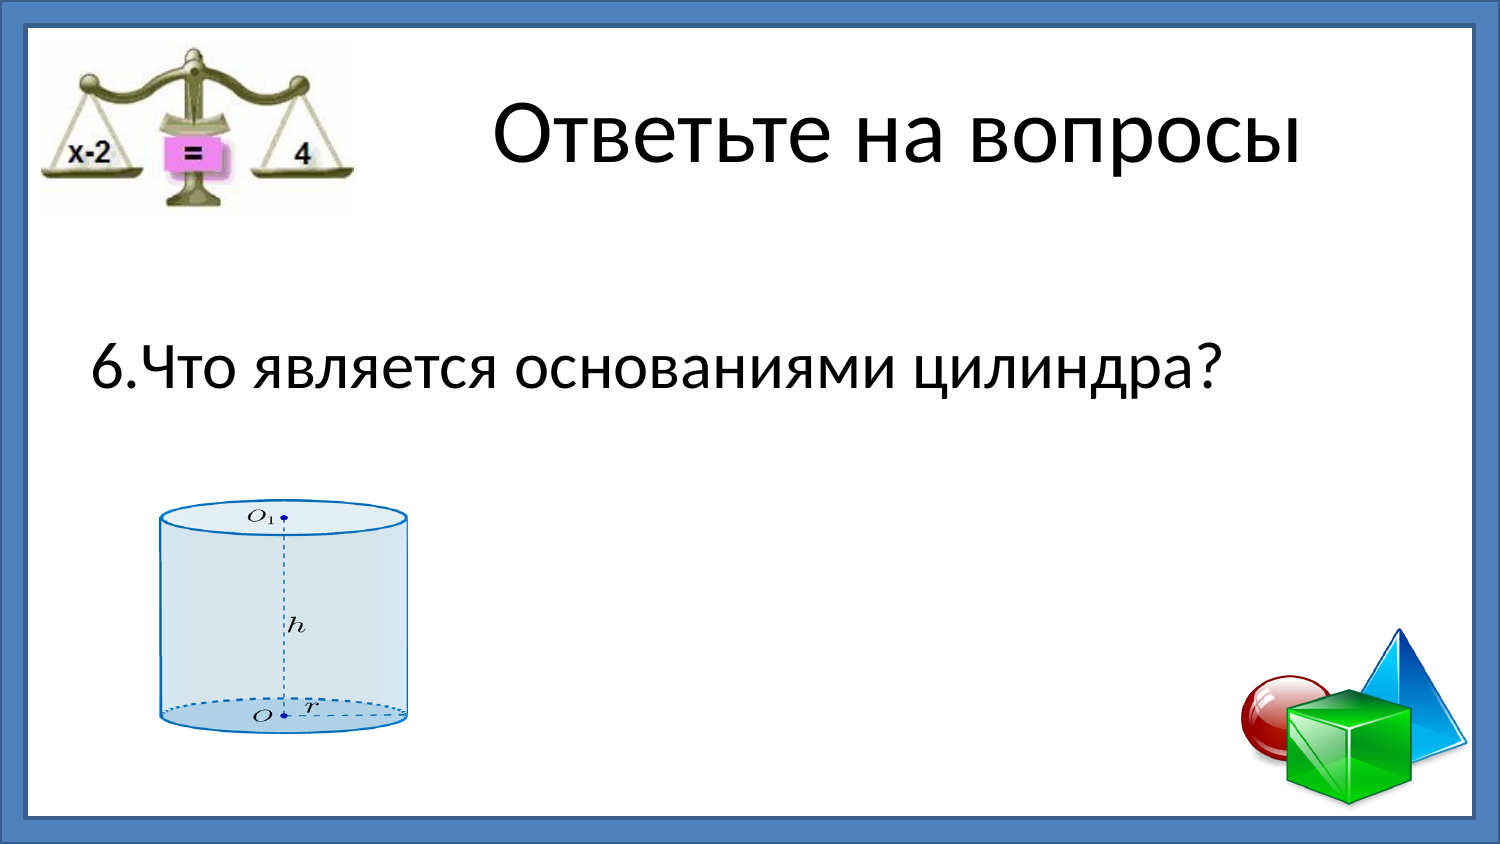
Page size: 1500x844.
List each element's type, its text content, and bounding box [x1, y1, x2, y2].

title Ответьте на вопросы [371, 55, 1425, 197]
picture [159, 499, 408, 734]
picture [41, 43, 354, 215]
list 6.Что является основаниями цилиндра? [75, 221, 1425, 778]
picture [1234, 610, 1471, 817]
